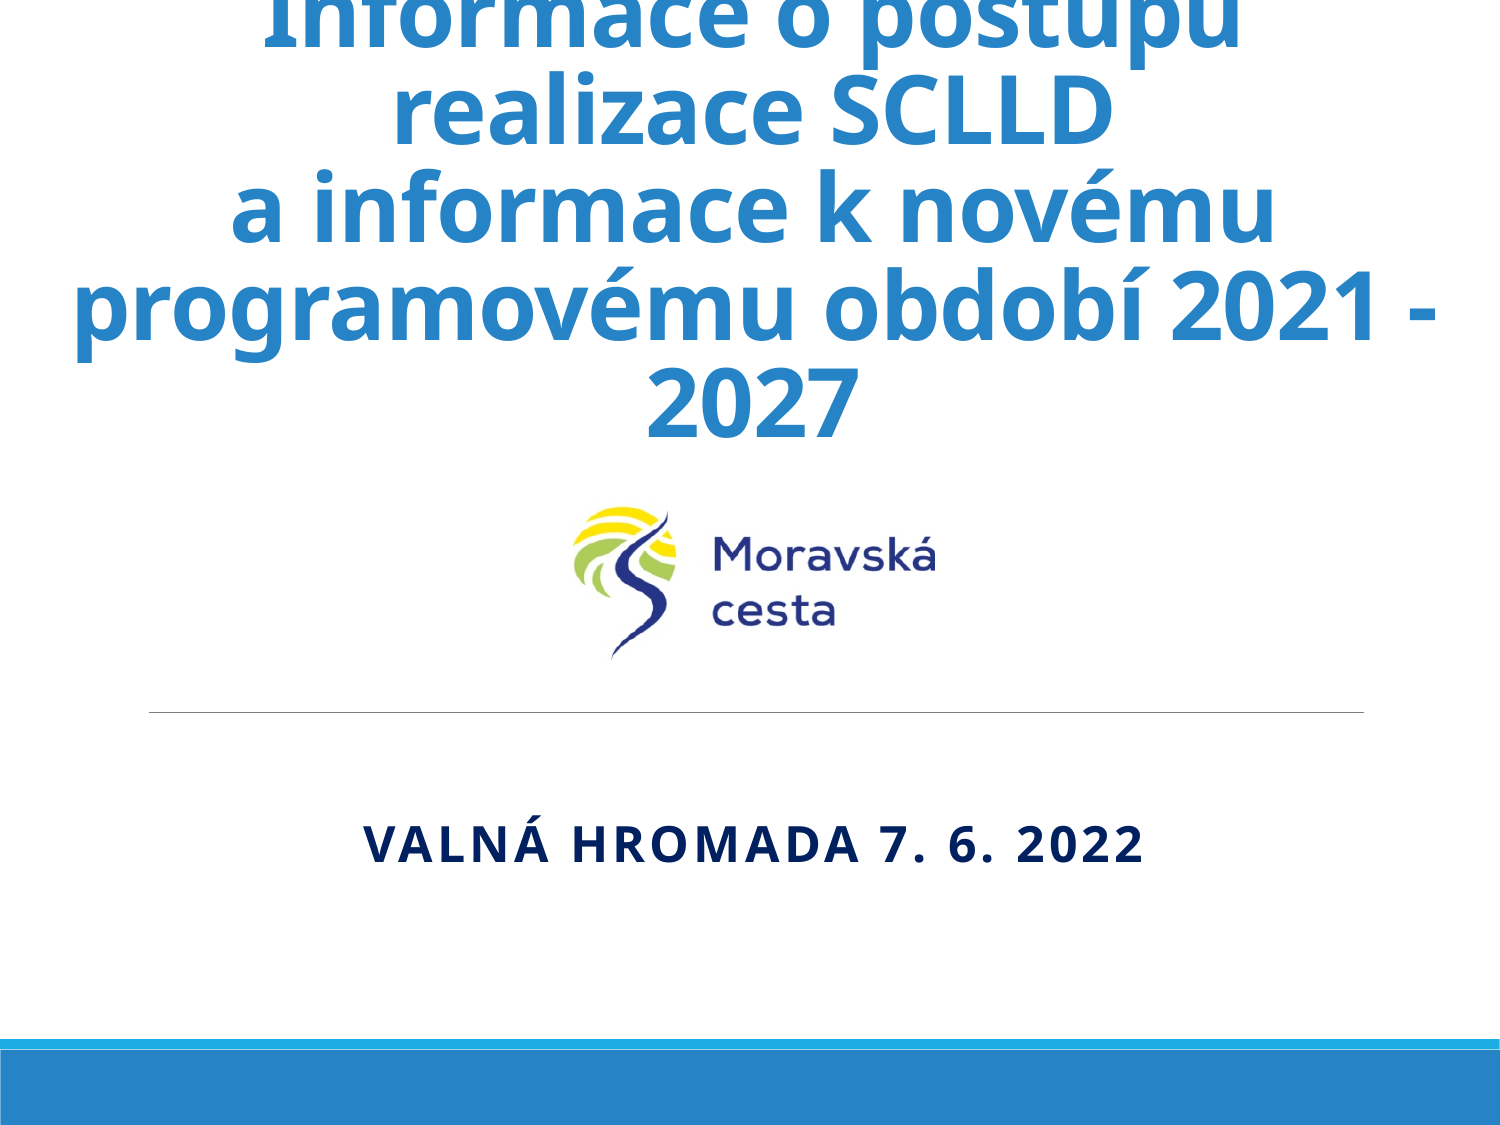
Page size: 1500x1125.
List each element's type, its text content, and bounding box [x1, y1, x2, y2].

picture [573, 502, 936, 660]
title Informace o postupu realizace SCLLD a informace k novému programovému období 2021 - 2027 [40, 90, 1467, 466]
subtitle Valná hromada 7. 6. 2022 [135, 811, 1373, 953]
